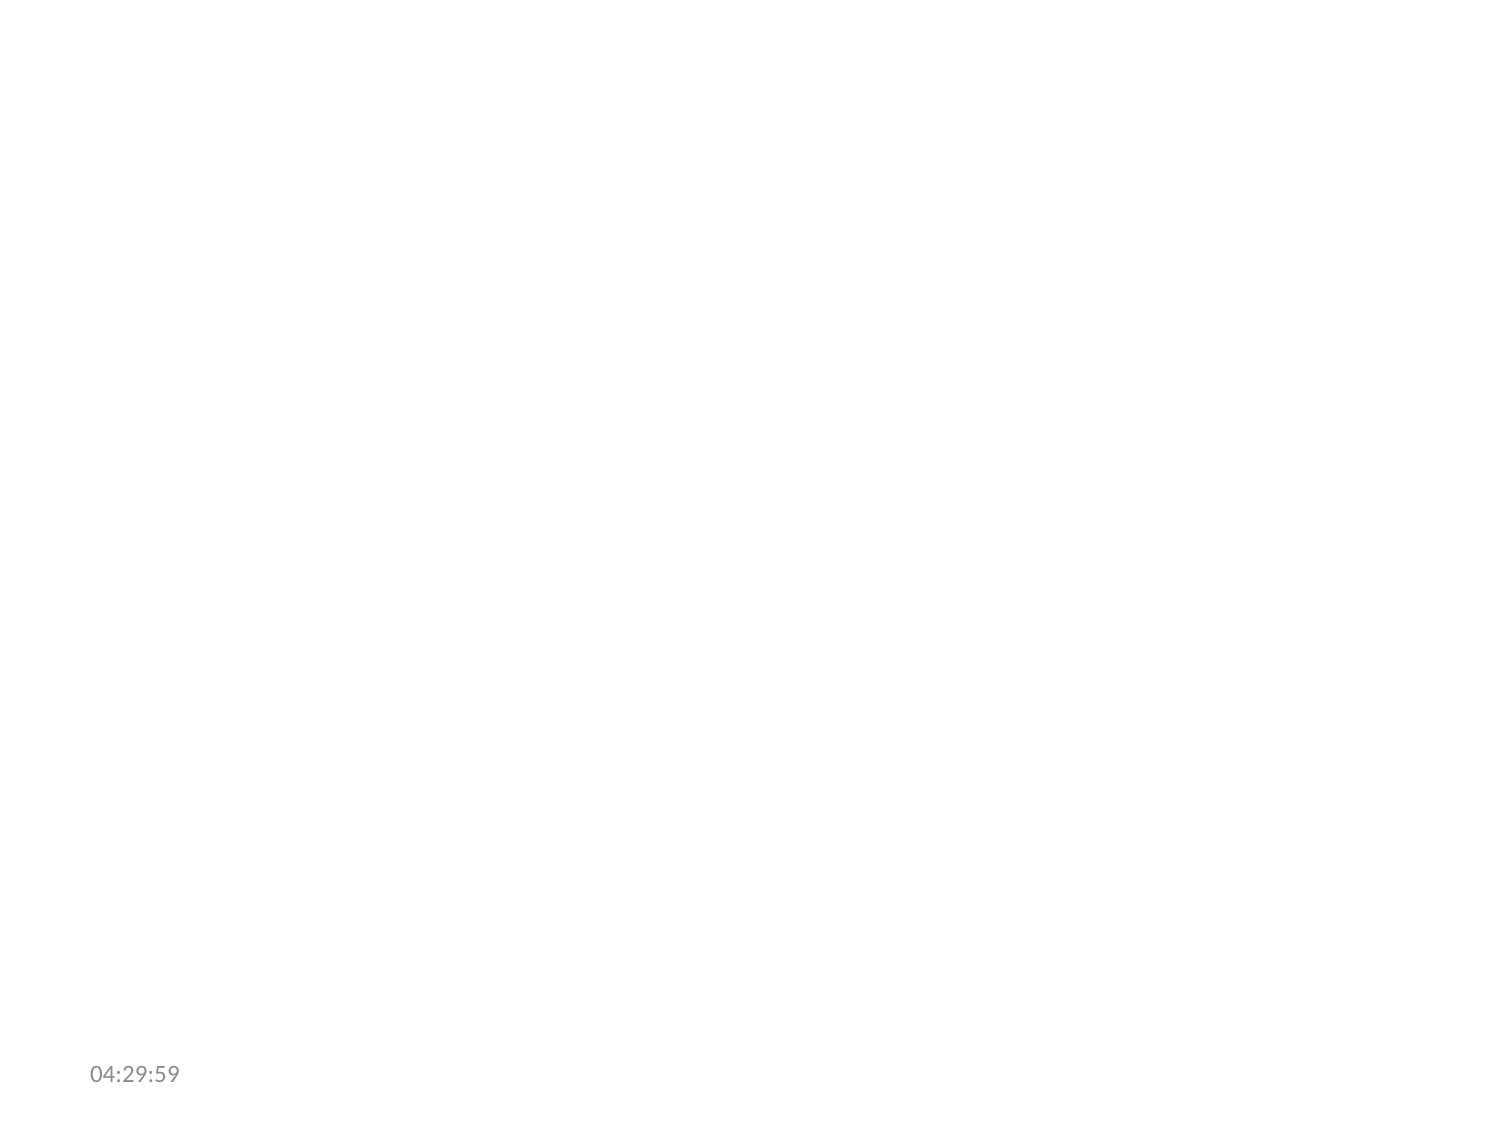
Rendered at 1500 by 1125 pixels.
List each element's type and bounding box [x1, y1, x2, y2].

slide_number [75, 1042, 425, 1103]
